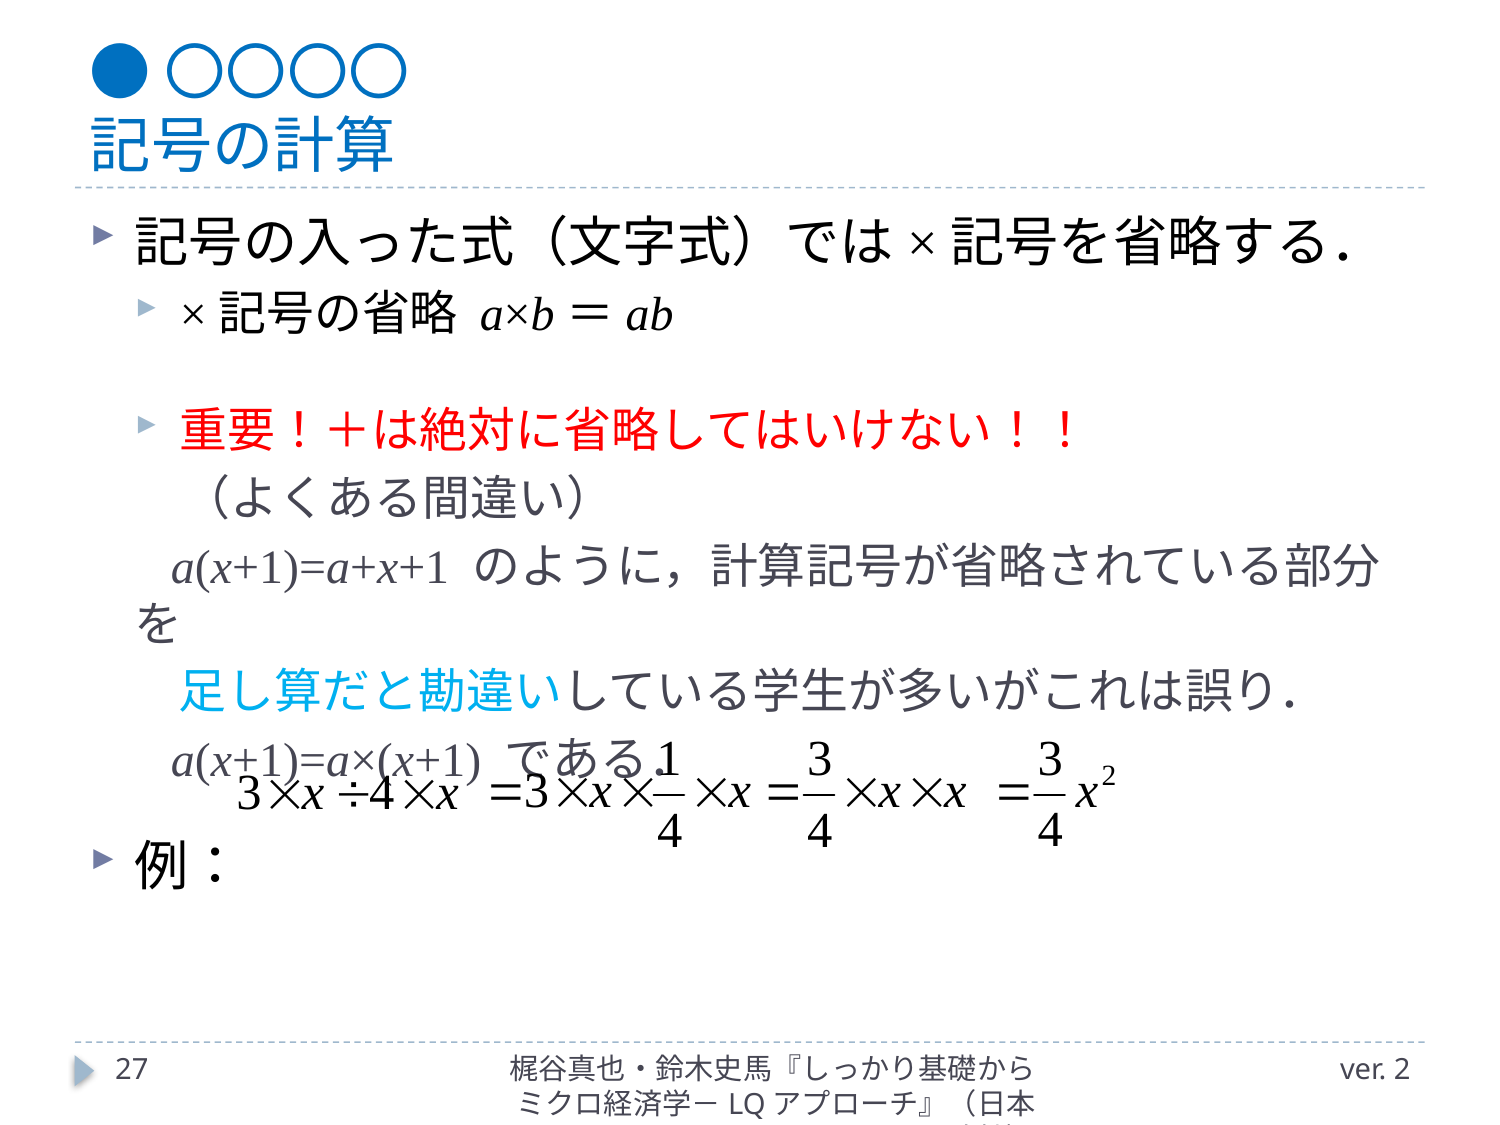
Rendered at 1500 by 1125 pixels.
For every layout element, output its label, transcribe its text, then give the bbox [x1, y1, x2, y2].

slide_number 27 [100, 1042, 426, 1103]
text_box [478, 727, 977, 859]
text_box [229, 762, 467, 823]
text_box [985, 727, 1126, 859]
title ●〇〇〇〇 記号の計算 [75, 24, 1425, 188]
list 記号の入った式（文字式）では×記号を省略する． ×記号の省略 a×b＝ab 重要！＋は絶対に省略してはいけない！！ （よくある間違い） a(x+1)=a+x+1 のように，計算記号が省略されている部分を 足し算だと勘違いしている学生が多いがこれは誤り． a(x+1)=a×(x+1) である． 例： [75, 200, 1425, 1010]
slide_number ver. 2 [1050, 1042, 1426, 1103]
footer 梶谷真也・鈴木史馬『しっかり基礎からミクロ経済学－LQアプローチ』（日本評論社） [475, 1042, 1050, 1103]
